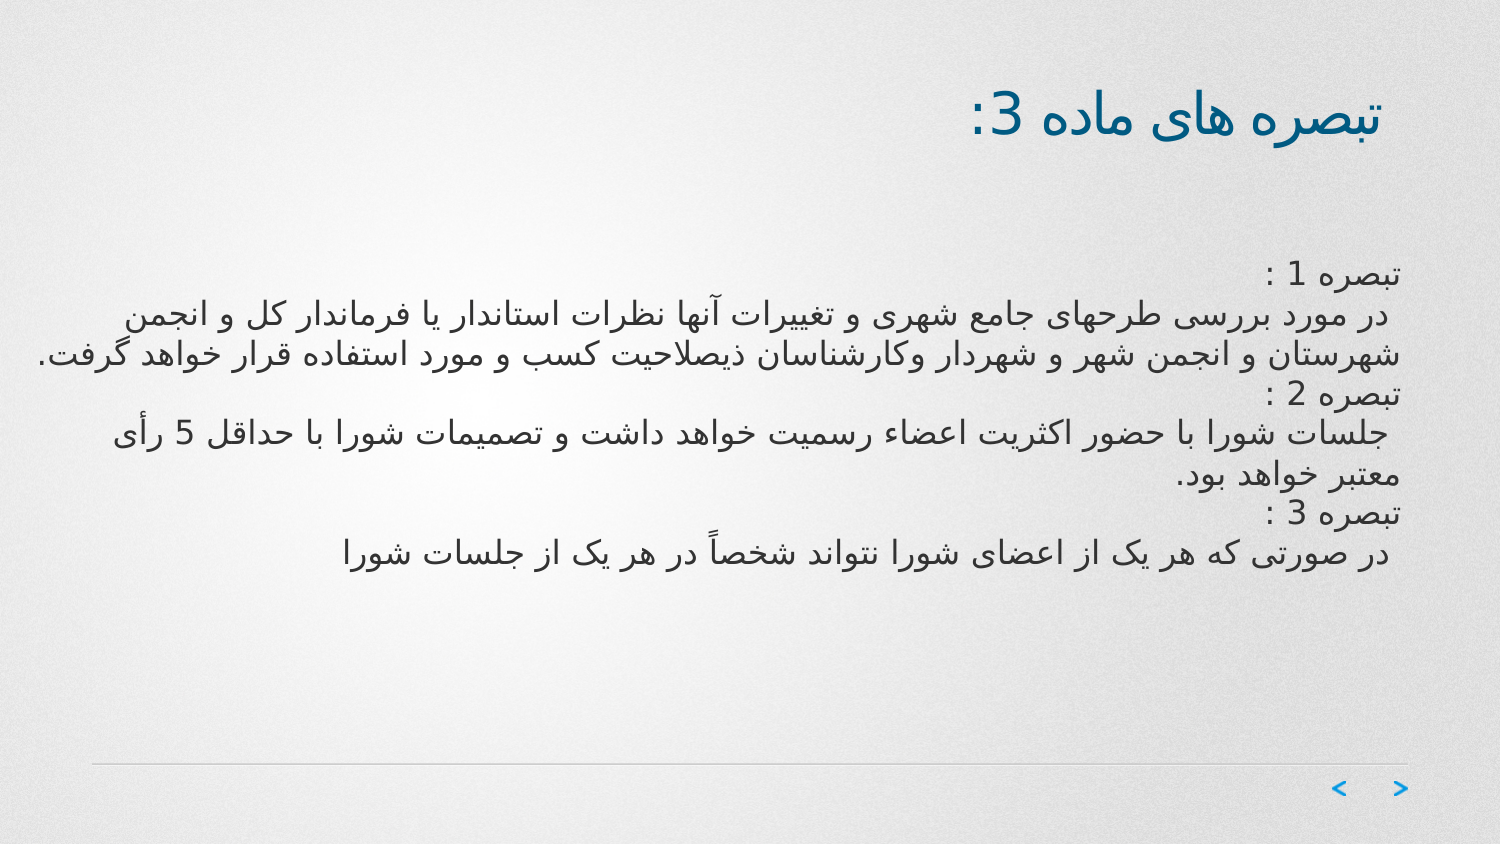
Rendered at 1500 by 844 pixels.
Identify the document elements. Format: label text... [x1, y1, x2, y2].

text_box ‌تبصره 1 : در مورد بررسی طرحهای جامع شهری و تغییرات آنها نظرات استاندار یا فرماندار کل و انجمن شهرستان و انجمن شهر و شهردار و‌کارشناسان ذیصلاحیت کسب و مورد استفاده قرار خواهد گرفت. ‌تبصره 2 : جلسات شورا با حضور اکثریت اعضاء رسمیت خواهد داشت و تصمیمات شورا با حداقل 5 رأی معتبر خواهد بود. ‌تبصره 3 : در صورتی که هر یک از اعضای شورا نتواند شخصاً در هر یک از جلسات شورا [17, 244, 1417, 579]
picture [0, 0, 1500, 844]
title تبصره های ماده 3: [99, 47, 1399, 150]
